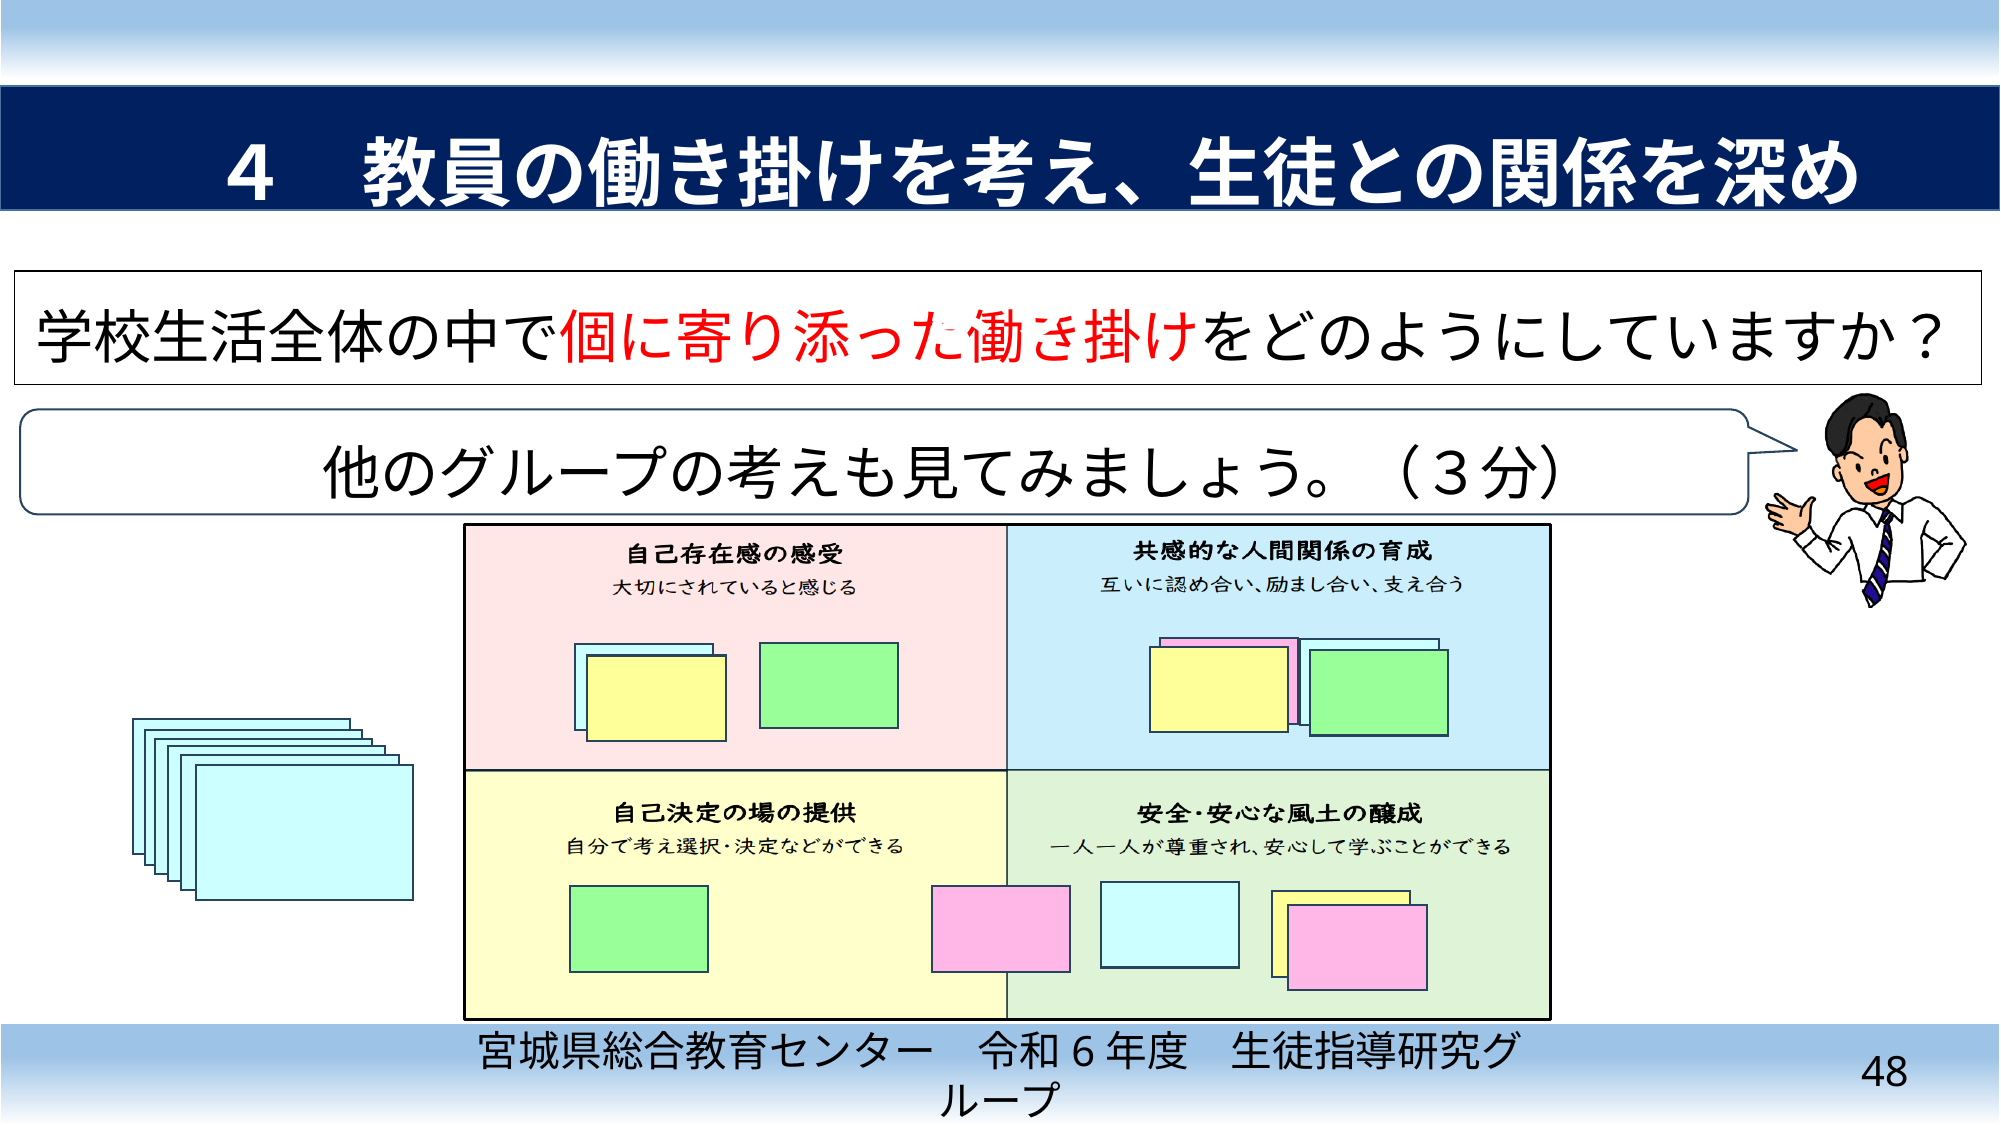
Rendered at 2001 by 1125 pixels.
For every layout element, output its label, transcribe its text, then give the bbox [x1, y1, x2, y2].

text_box [144, 729, 363, 866]
text_box [0, 85, 95, 211]
text_box [13, 270, 1983, 386]
text_box [167, 745, 386, 882]
text_box [1905, 85, 2000, 211]
text_box 宮城県総合教育センター 令和6年度 生徒指導研究グループ [428, 1045, 1572, 1105]
slide_number 47 [1811, 1043, 1925, 1104]
picture [465, 525, 1550, 1019]
text_box ４ 教員の働き掛けを考え、生徒との関係を深めよう [95, 72, 1905, 358]
text_box [19, 408, 1748, 516]
picture [1748, 380, 1994, 608]
text_box [154, 738, 373, 875]
text_box [180, 754, 400, 891]
text_box [195, 764, 414, 901]
text_box [132, 718, 351, 855]
